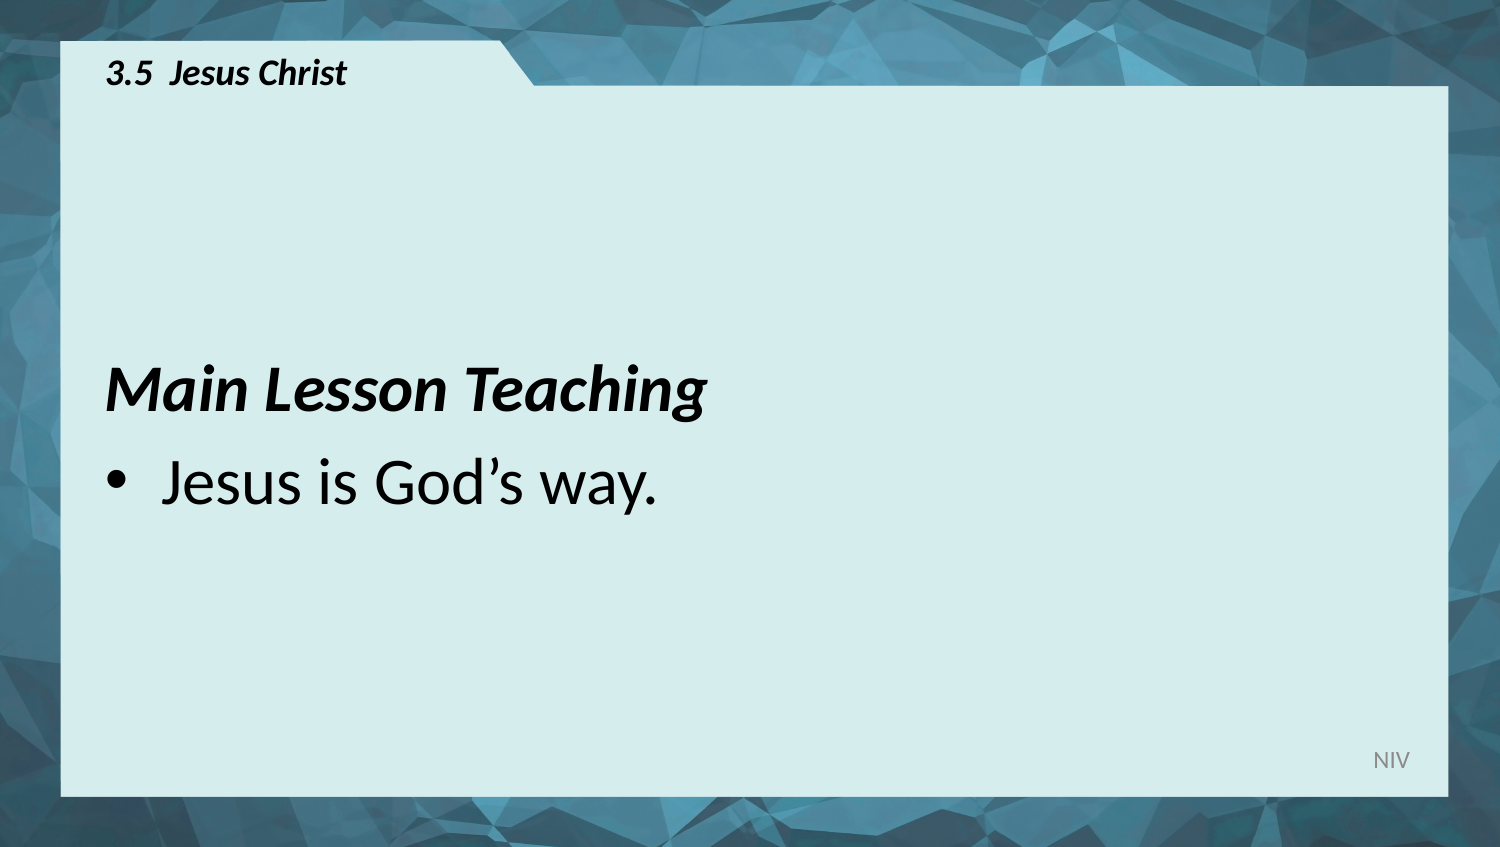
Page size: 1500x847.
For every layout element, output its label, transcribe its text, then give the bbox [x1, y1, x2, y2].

title 3.5 Jesus Christ [89, 33, 1420, 108]
list Main Lesson Teaching Jesus is God’s way. [89, 141, 1403, 722]
picture [0, 0, 1500, 847]
footer NIV [950, 736, 1425, 782]
